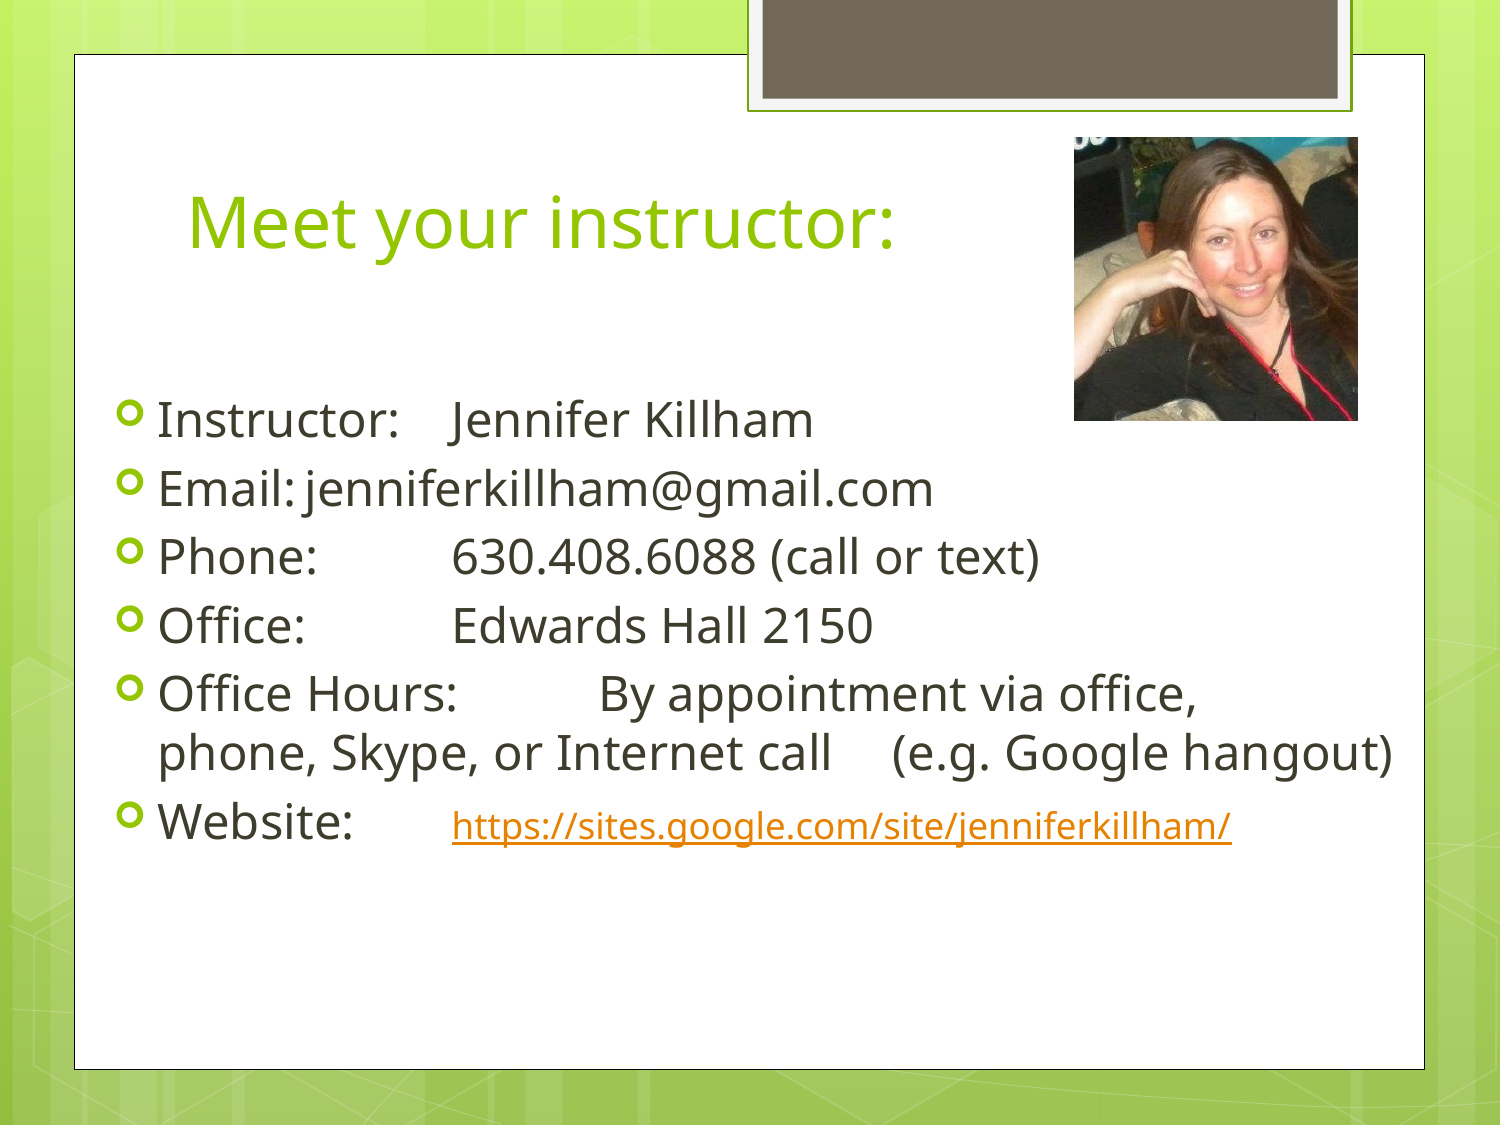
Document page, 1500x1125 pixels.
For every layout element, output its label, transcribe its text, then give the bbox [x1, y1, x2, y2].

list Instructor: Jennifer Killham Email: jenniferkillham@gmail.com Phone: 630.408.6088 (call or text) Office: Edwards Hall 2150 Office Hours: By appointment via office, phone, Skype, or Internet call (e.g. Google hangout) Website: https://sites.google.com/site/jenniferkillham/ [87, 381, 1413, 957]
picture [1074, 137, 1359, 421]
title Meet your instructor: [171, 168, 1068, 357]
